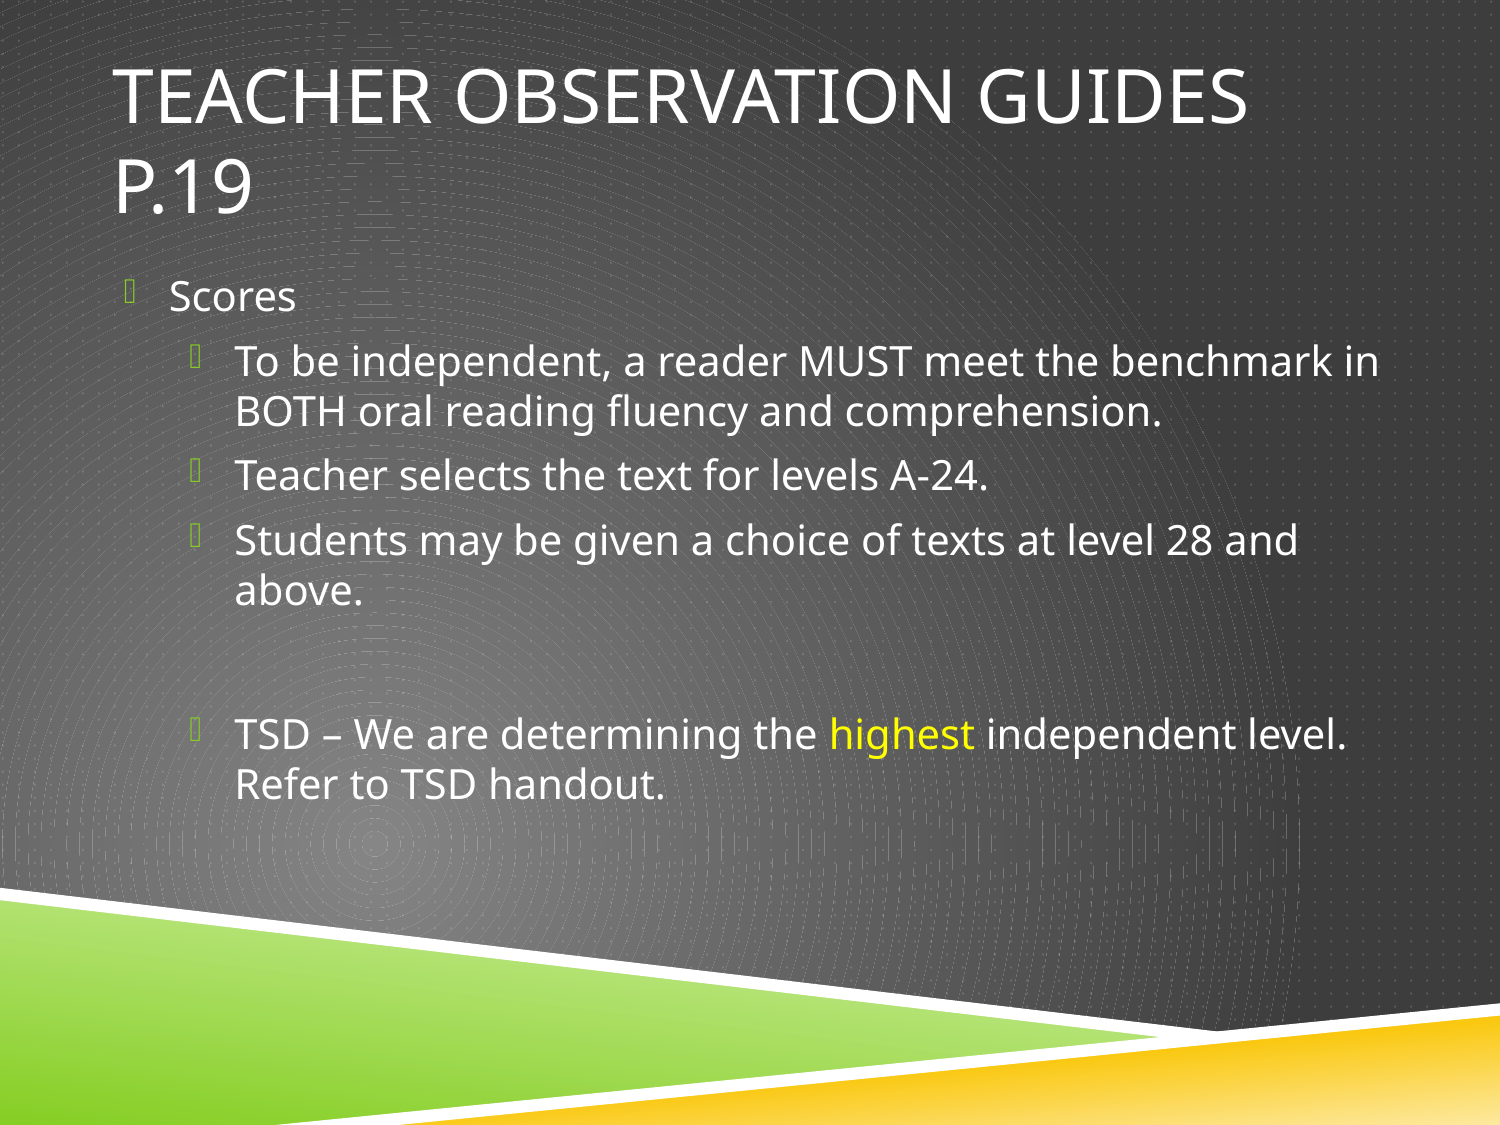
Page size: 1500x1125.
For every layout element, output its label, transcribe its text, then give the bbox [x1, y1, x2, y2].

title Teacher Observation Guides p.19 [112, 45, 1388, 233]
list Scores To be independent, a reader MUST meet the benchmark in BOTH oral reading fluency and comprehension. Teacher selects the text for levels A-24. Students may be given a choice of texts at level 28 and above. TSD – We are determining the highest independent level. Refer to TSD handout. [112, 262, 1388, 875]
